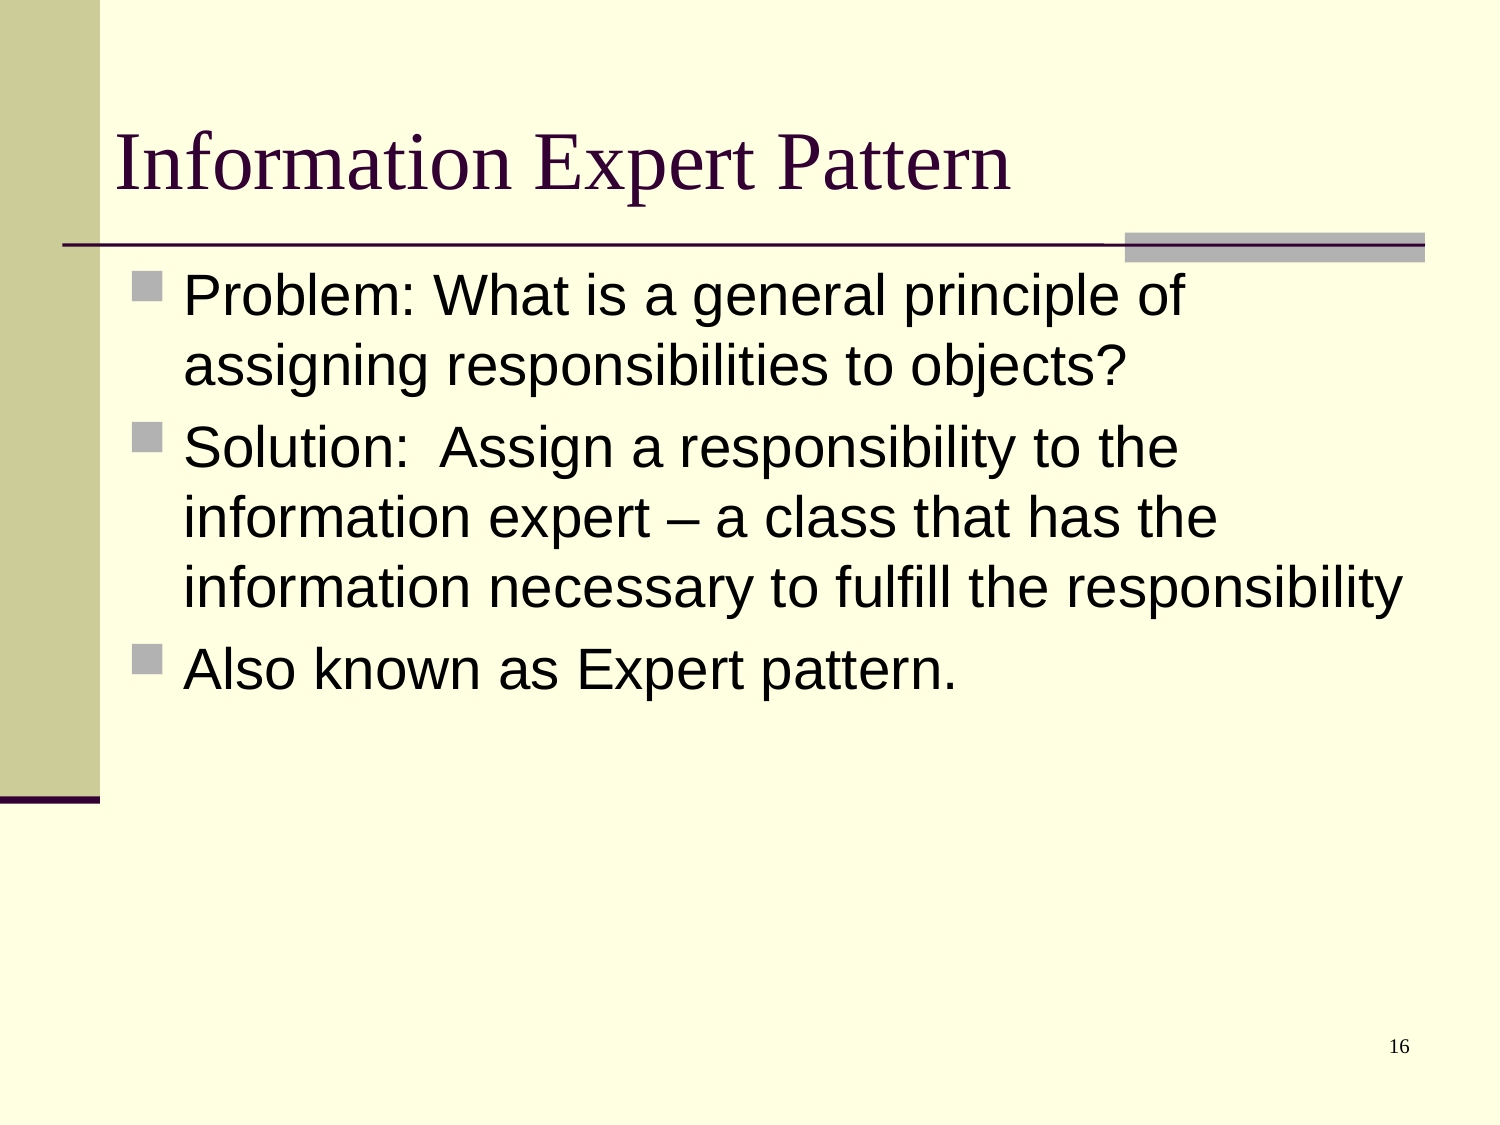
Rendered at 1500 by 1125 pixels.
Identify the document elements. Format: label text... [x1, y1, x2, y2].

title Information Expert Pattern [99, 62, 1376, 251]
slide_number 16 [1112, 1024, 1426, 1101]
list Problem: What is a general principle of assigning responsibilities to objects? Solution: Assign a responsibility to the information expert – a class that has the information necessary to fulfill the responsibility Also known as Expert pattern. [112, 249, 1438, 913]
